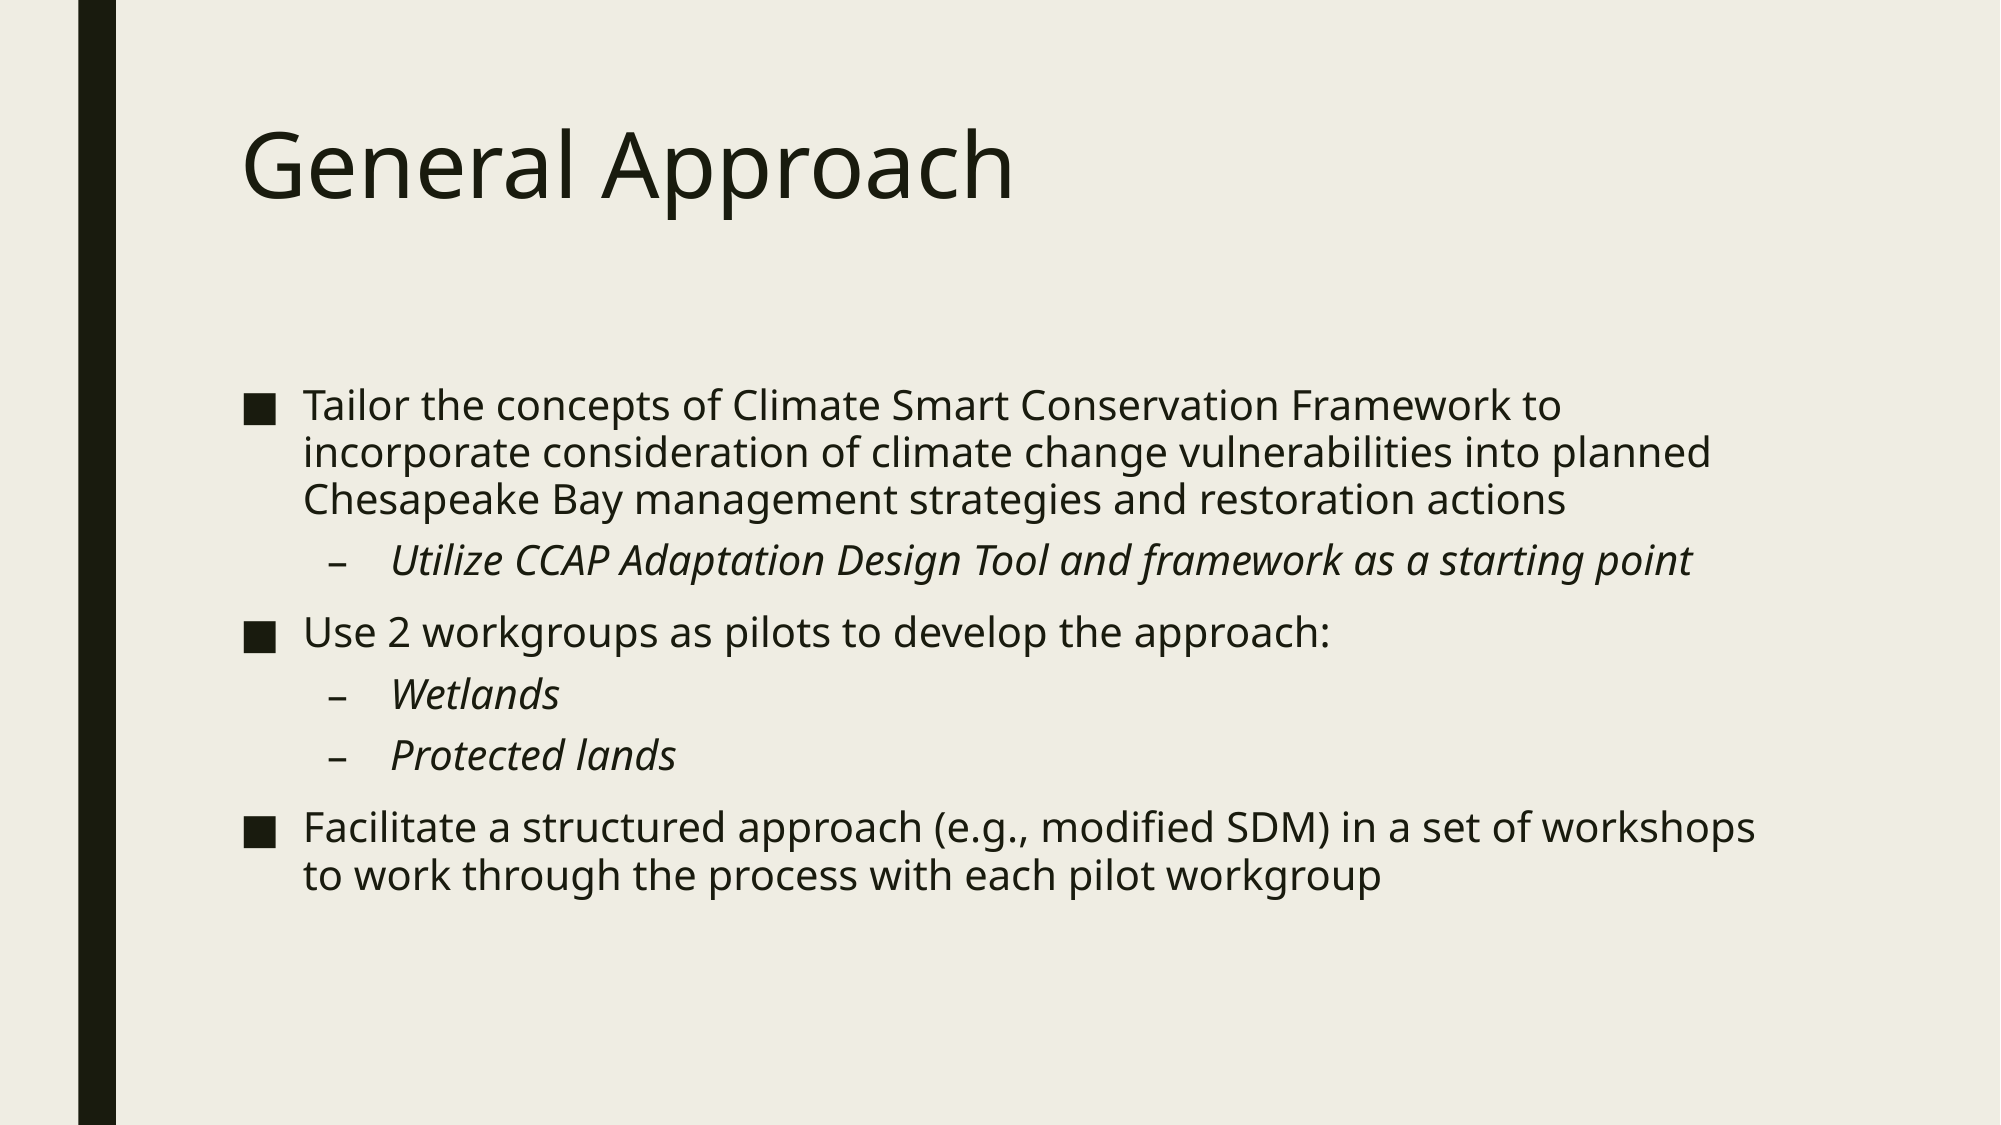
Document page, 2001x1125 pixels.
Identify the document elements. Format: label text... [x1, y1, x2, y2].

list Tailor the concepts of Climate Smart Conservation Framework to incorporate consideration of climate change vulnerabilities into planned Chesapeake Bay management strategies and restoration actions Utilize CCAP Adaptation Design Tool and framework as a starting point Use 2 workgroups as pilots to develop the approach: Wetlands Protected lands Facilitate a structured approach (e.g., modified SDM) in a set of workshops to work through the process with each pilot workgroup [225, 375, 1800, 963]
title General Approach [225, 112, 1800, 357]
